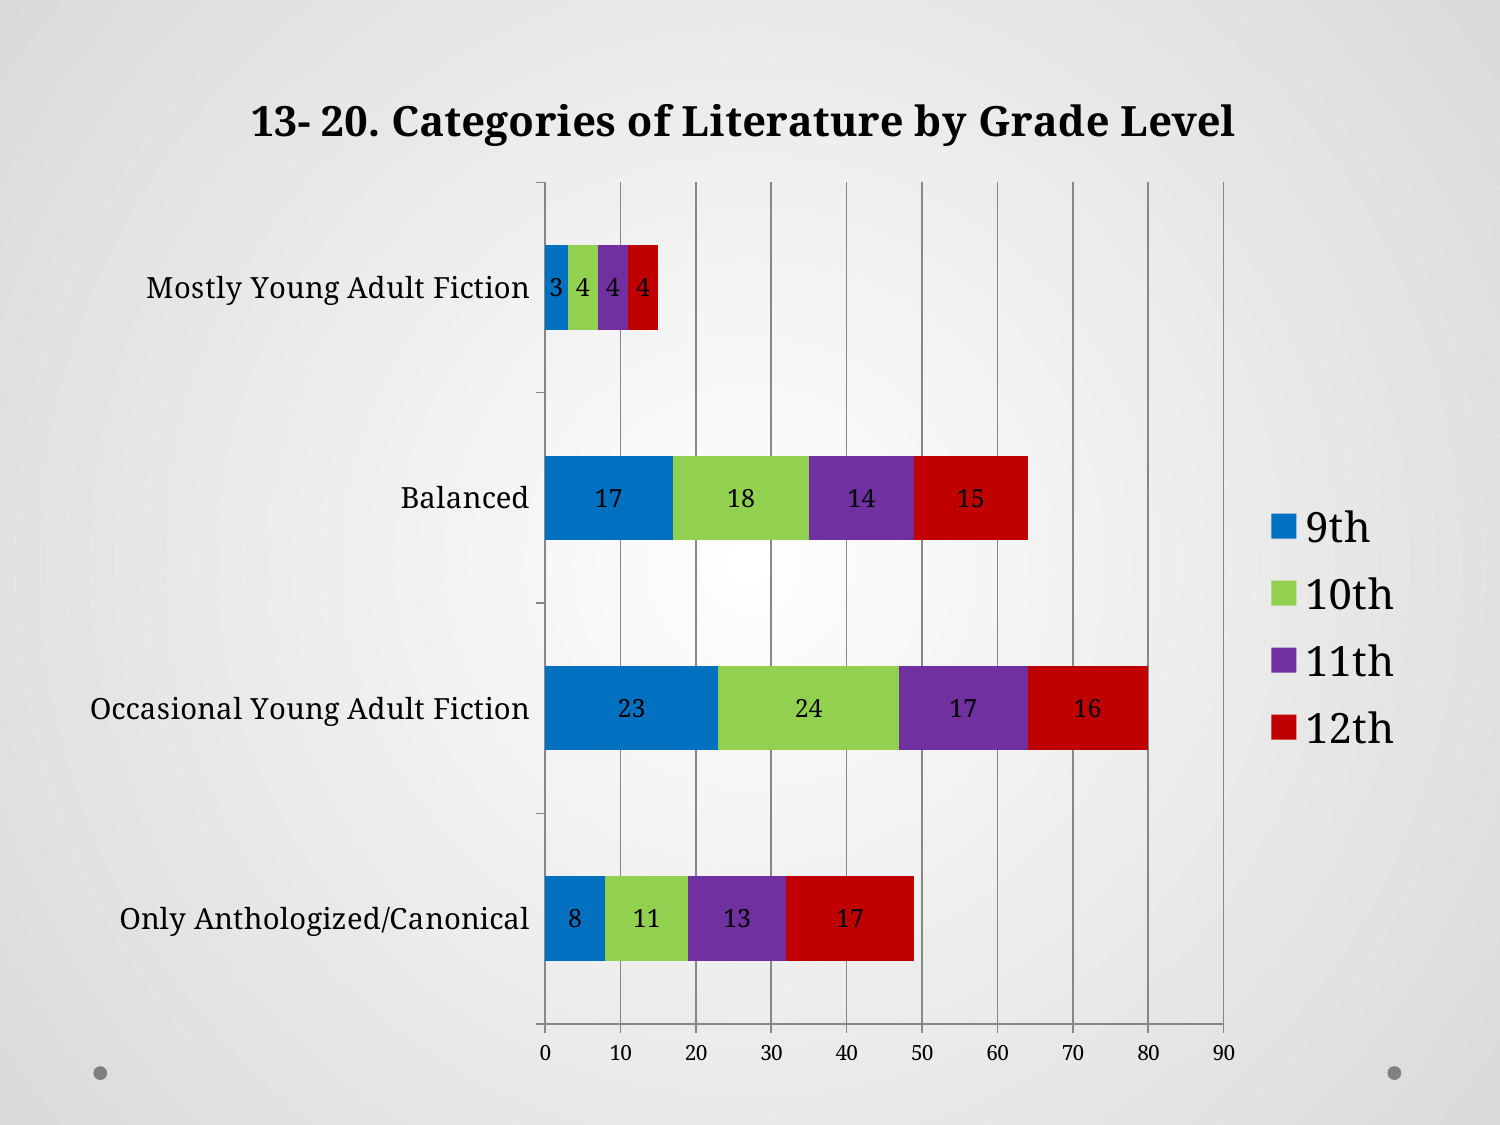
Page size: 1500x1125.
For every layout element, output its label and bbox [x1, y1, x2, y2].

chart [62, 49, 1426, 1088]
